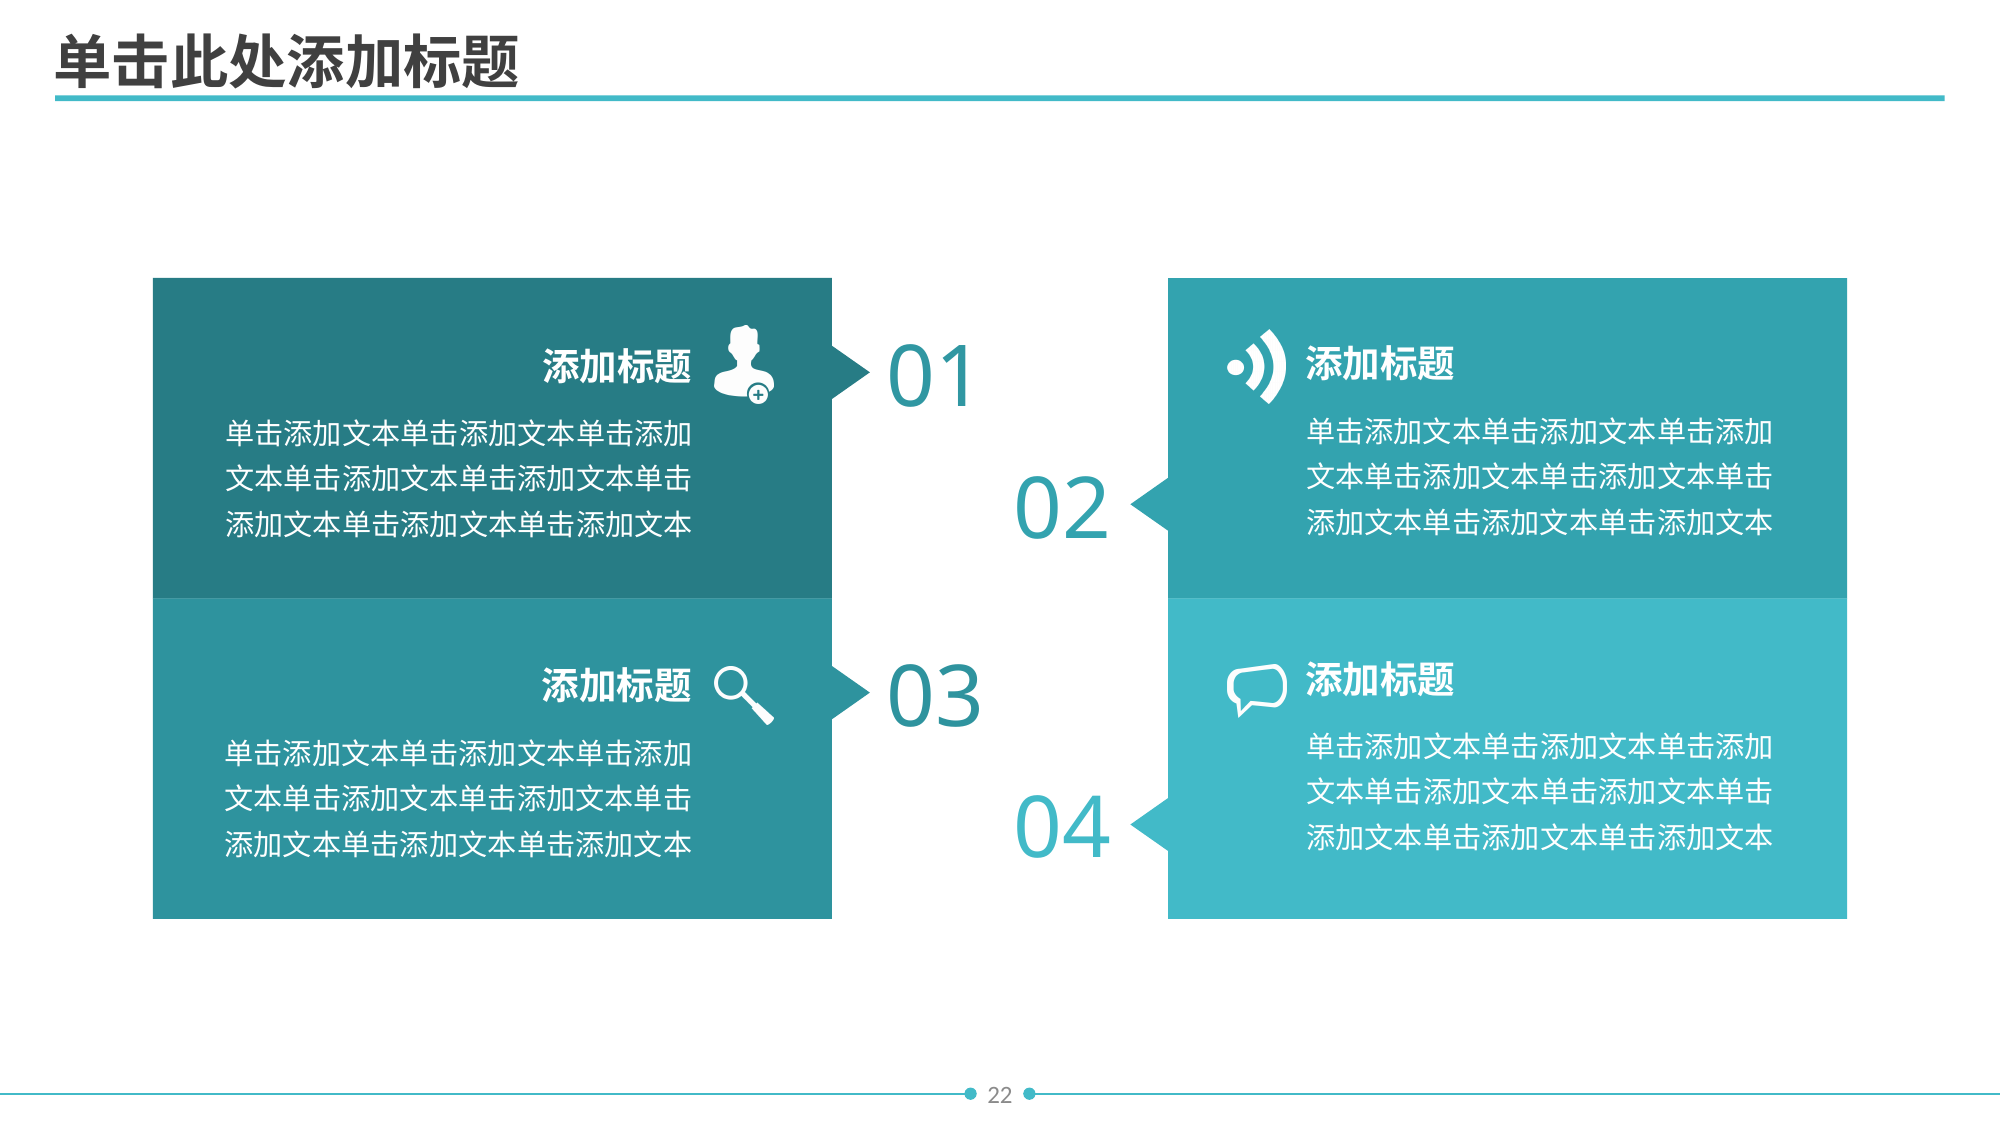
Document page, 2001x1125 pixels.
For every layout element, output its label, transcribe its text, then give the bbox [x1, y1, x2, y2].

text_box 01 [872, 313, 1000, 431]
slide_number 22 [774, 1063, 1225, 1124]
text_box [1227, 329, 1790, 549]
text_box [1130, 277, 1848, 598]
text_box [1130, 598, 1848, 919]
text_box 03 [872, 633, 1000, 751]
text_box 单击此处添加标题 [39, 26, 1174, 104]
text_box 04 [998, 765, 1127, 883]
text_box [152, 277, 870, 598]
text_box 02 [998, 445, 1127, 563]
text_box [209, 660, 774, 871]
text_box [1227, 653, 1790, 864]
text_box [152, 598, 870, 919]
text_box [210, 325, 774, 551]
